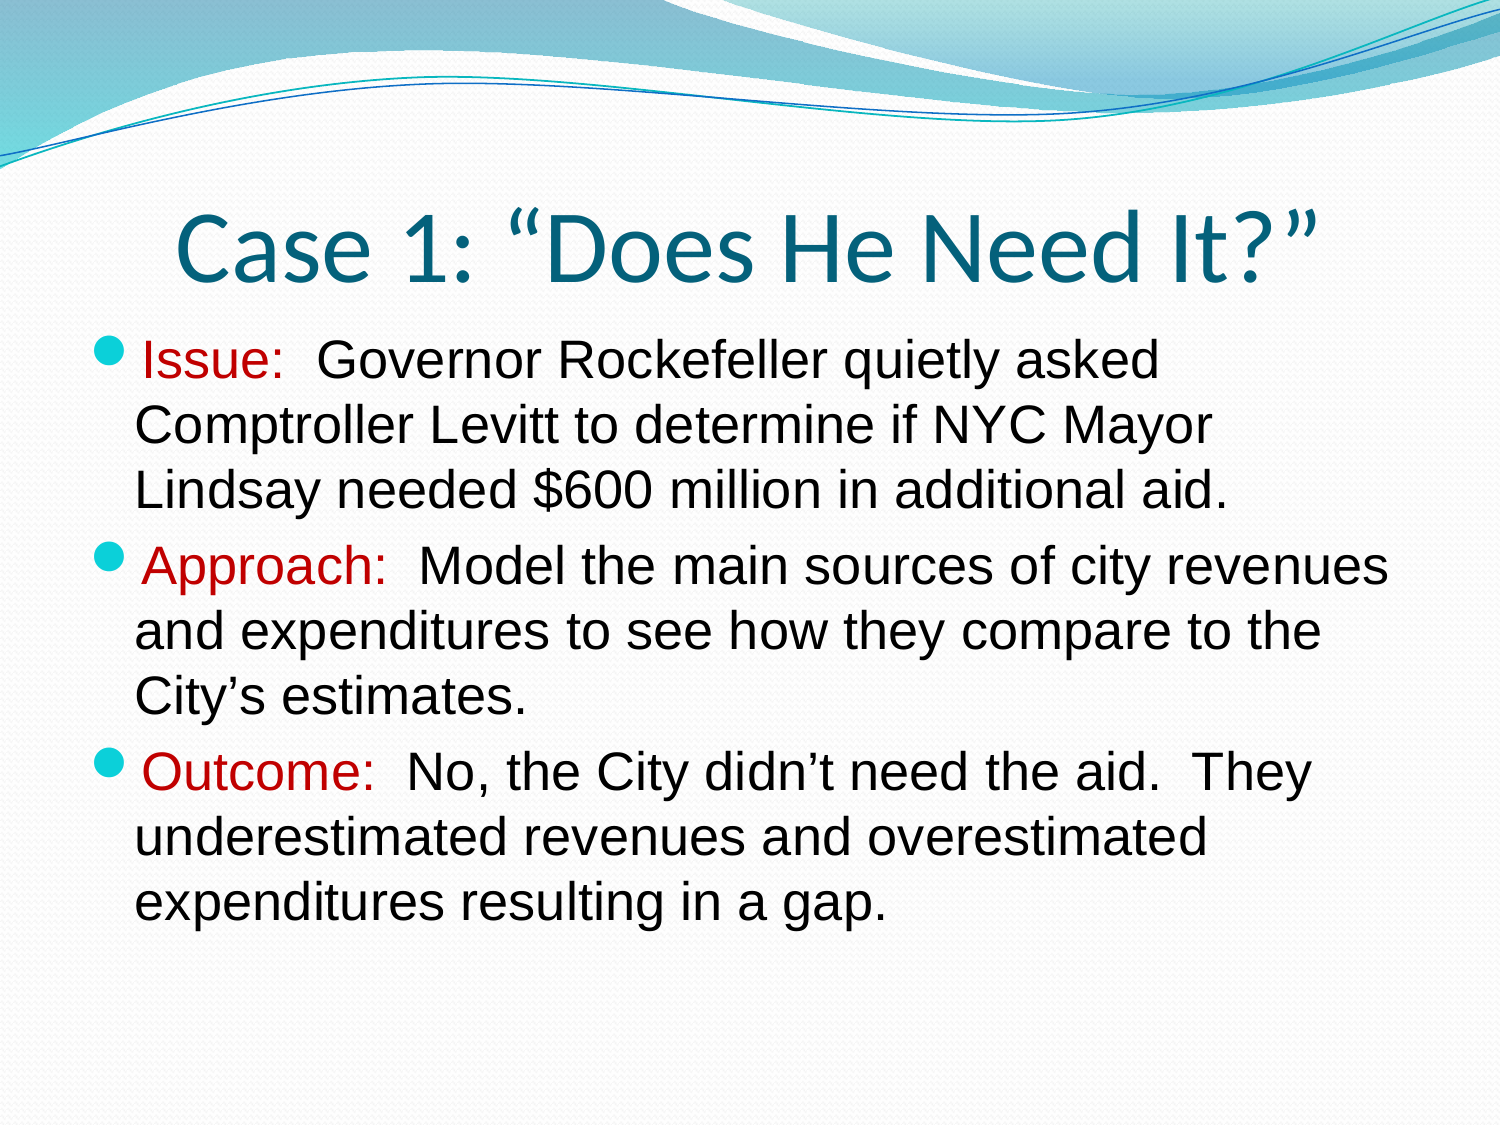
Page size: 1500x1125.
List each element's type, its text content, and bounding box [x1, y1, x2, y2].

list Issue: Governor Rockefeller quietly asked Comptroller Levitt to determine if NYC Mayor Lindsay needed $600 million in additional aid. Approach: Model the main sources of city revenues and expenditures to see how they compare to the City’s estimates. Outcome: No, the City didn’t need the aid. They underestimated revenues and overestimated expenditures resulting in a gap. [75, 317, 1425, 1038]
title Case 1: “Does He Need It?” [75, 115, 1425, 303]
